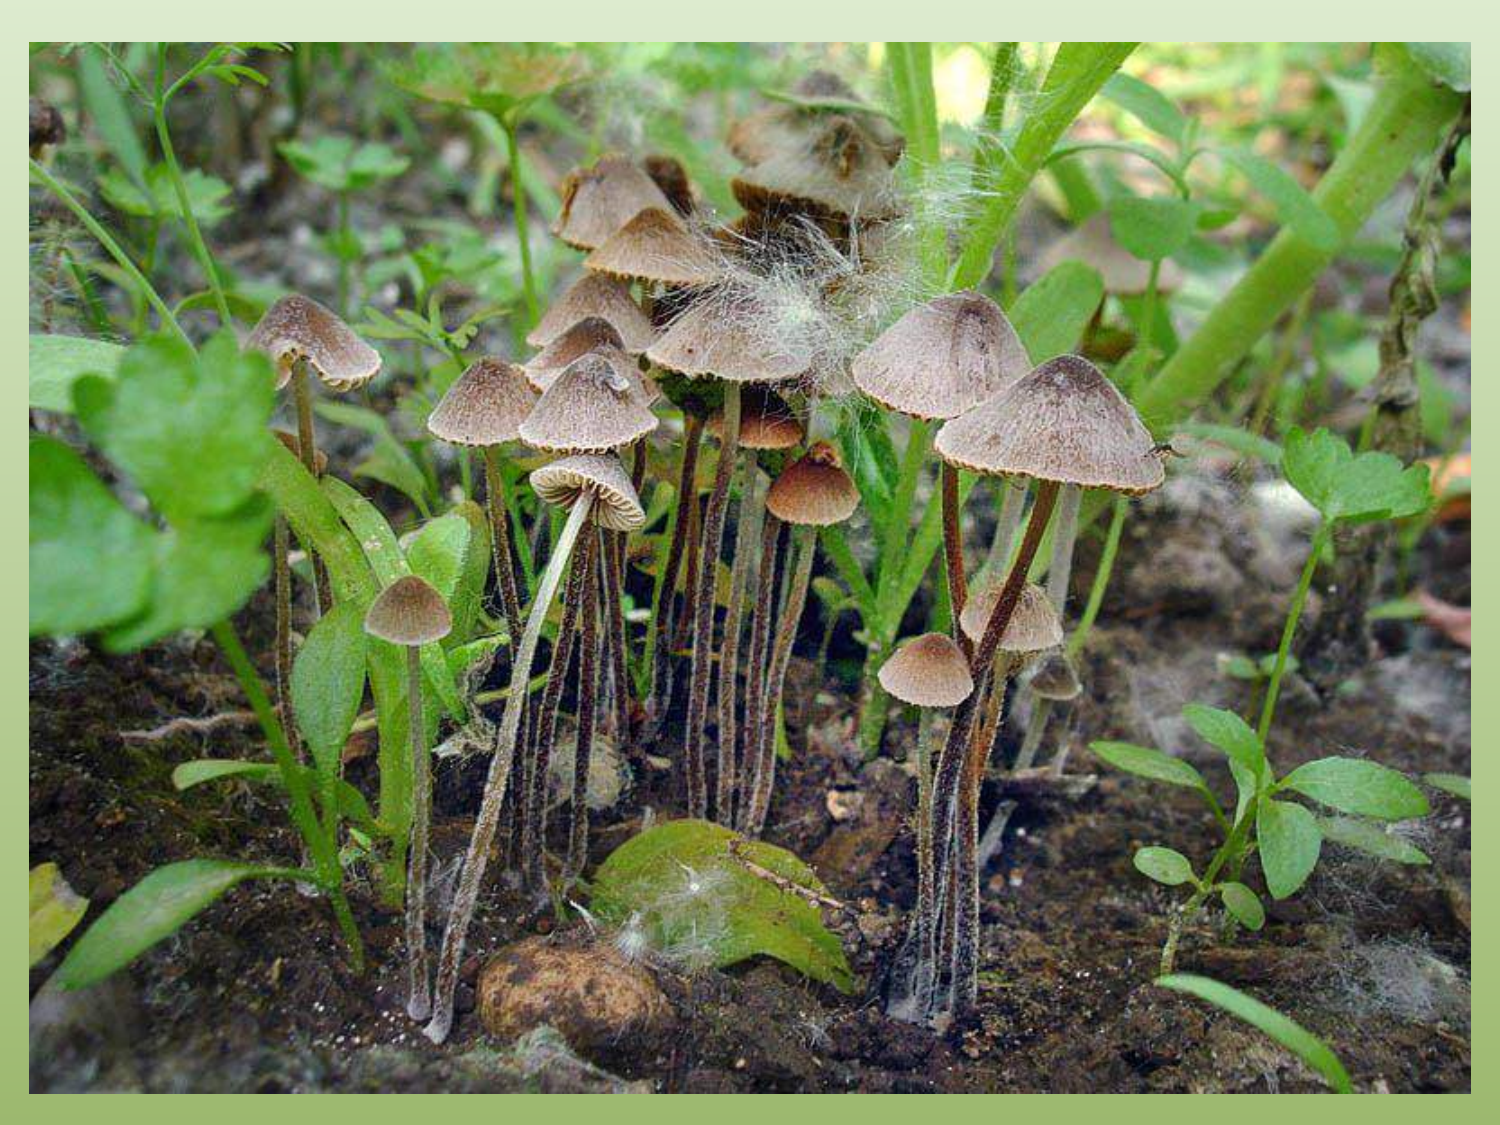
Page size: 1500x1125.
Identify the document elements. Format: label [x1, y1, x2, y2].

picture [29, 42, 1471, 1095]
